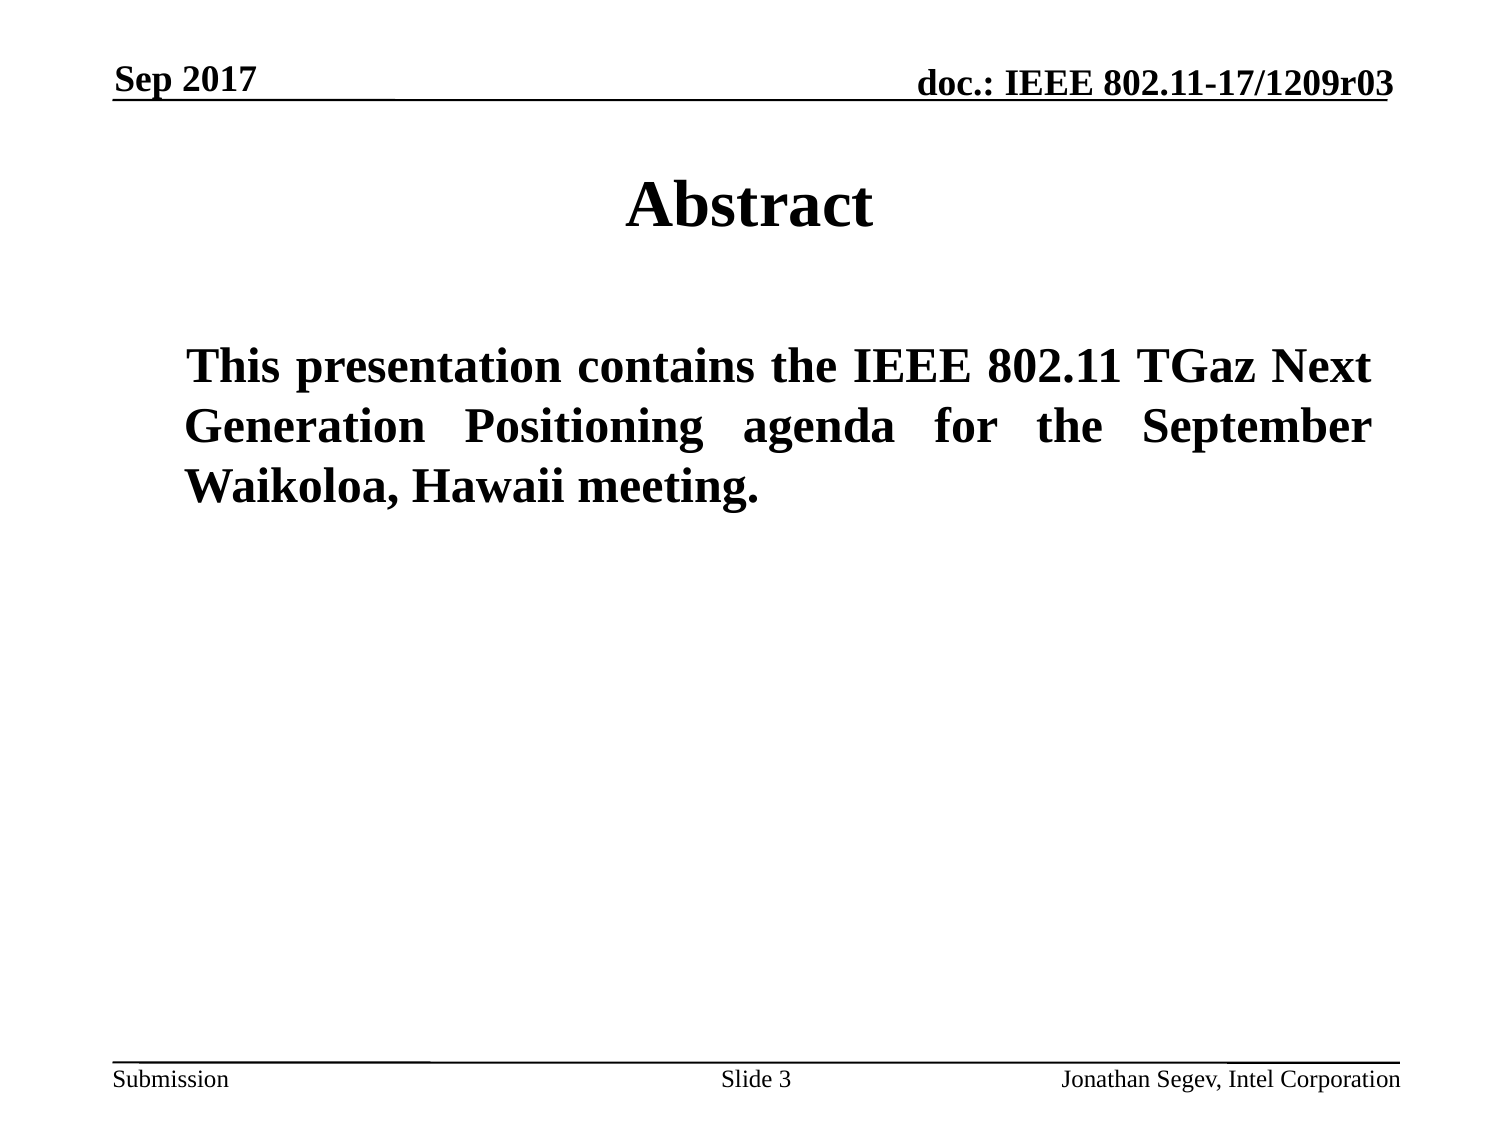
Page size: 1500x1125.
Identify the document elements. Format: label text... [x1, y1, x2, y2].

list This presentation contains the IEEE 802.11 TGaz Next Generation Positioning agenda for the September Waikoloa, Hawaii meeting. [112, 324, 1388, 1001]
title Abstract [112, 112, 1388, 288]
slide_number Slide 3 [712, 1061, 800, 1123]
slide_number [114, 54, 540, 100]
footer Jonathan Segev, Intel Corporation [902, 1061, 1402, 1093]
